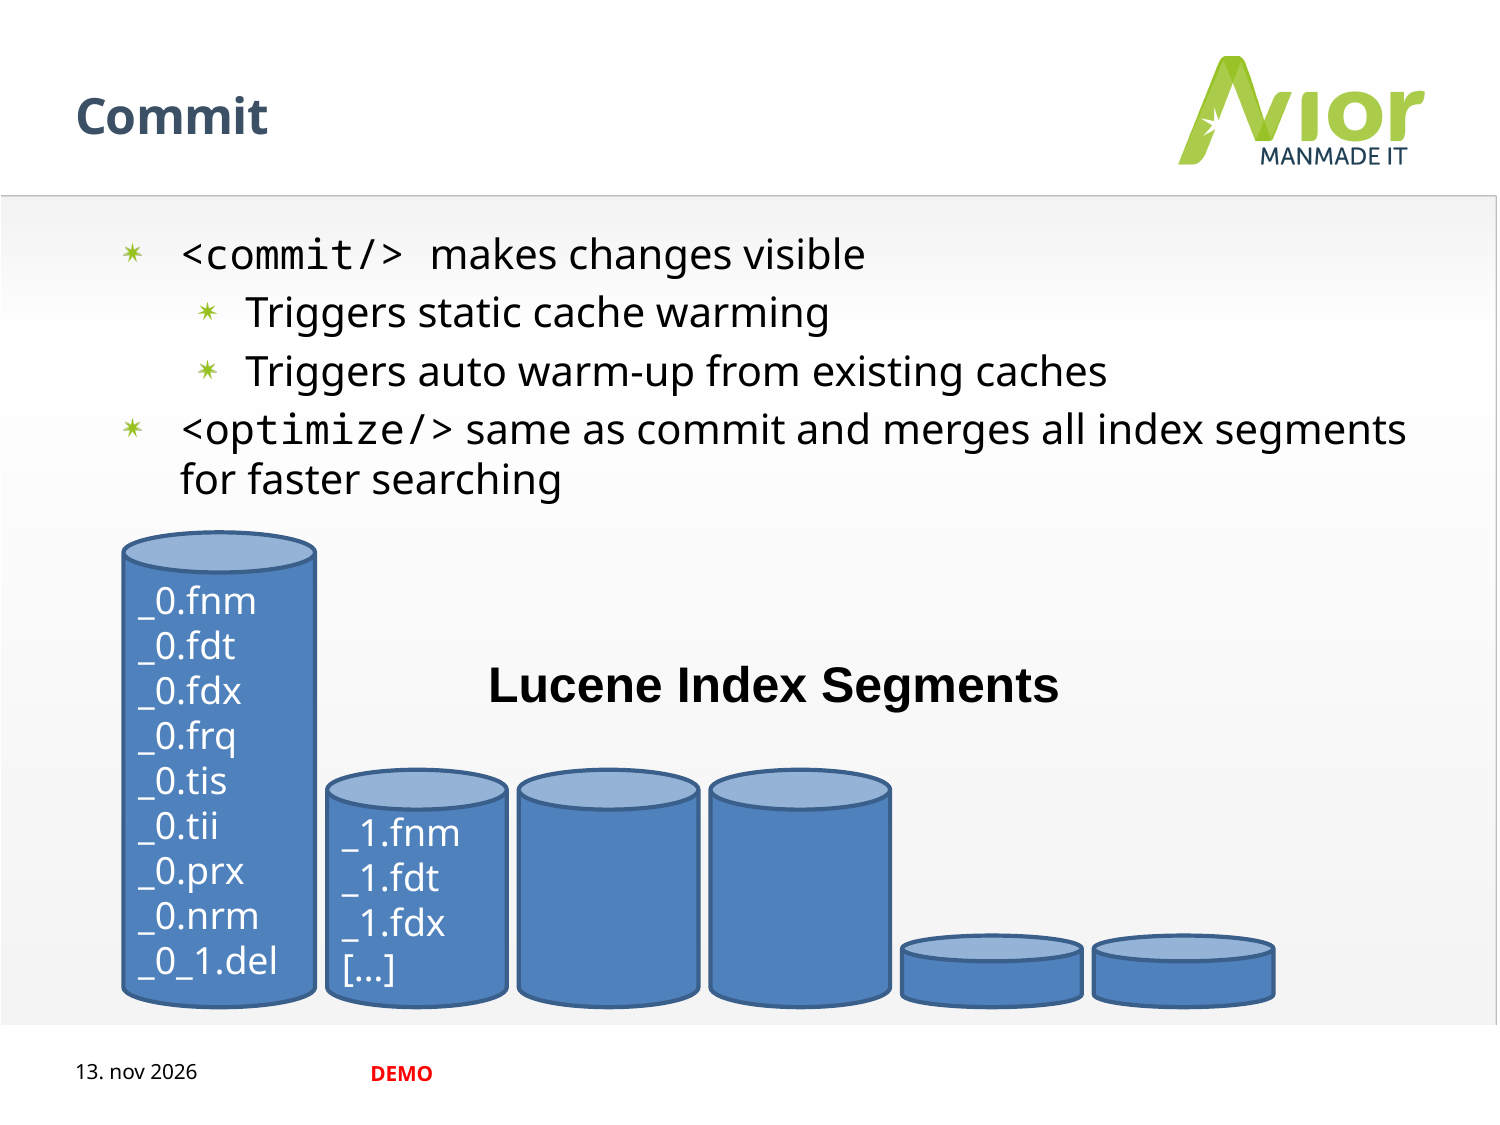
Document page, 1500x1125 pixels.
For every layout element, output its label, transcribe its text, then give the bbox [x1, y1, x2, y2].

title Commit [75, 45, 1142, 184]
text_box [123, 532, 1274, 1008]
footer DEMO [370, 1042, 988, 1103]
picture [1178, 56, 1425, 165]
slide_number maj 2012 [75, 1042, 355, 1103]
picture [1, 194, 1499, 1025]
list <commit/> makes changes visible Triggers static cache warming Triggers auto warm-up from existing caches <optimize/> same as commit and merges all index segments for faster searching [123, 227, 1425, 996]
